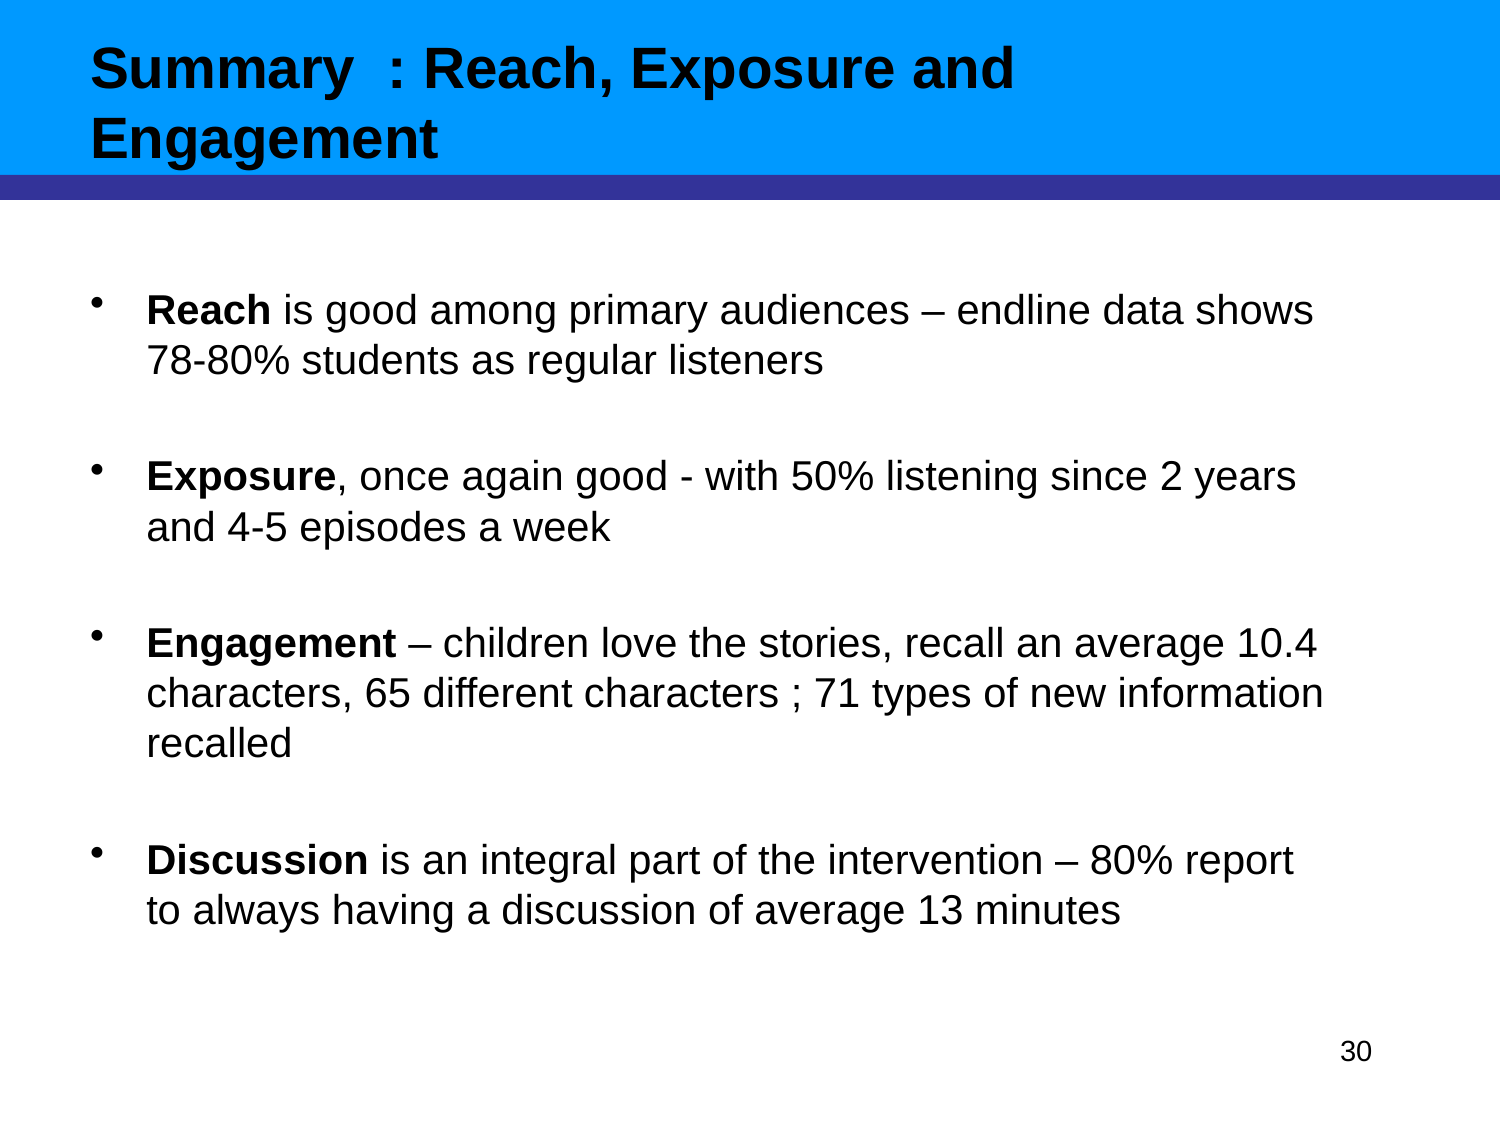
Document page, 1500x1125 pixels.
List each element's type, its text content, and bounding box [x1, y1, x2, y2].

title Summary : Reach, Exposure and Engagement [74, 49, 1351, 151]
list Reach is good among primary audiences – endline data shows 78-80% students as regular listeners Exposure, once again good - with 50% listening since 2 years and 4-5 episodes a week Engagement – children love the stories, recall an average 10.4 characters, 65 different characters ; 71 types of new information recalled Discussion is an integral part of the intervention – 80% report to always having a discussion of average 13 minutes [74, 274, 1351, 951]
slide_number 30 [1074, 1024, 1388, 1101]
